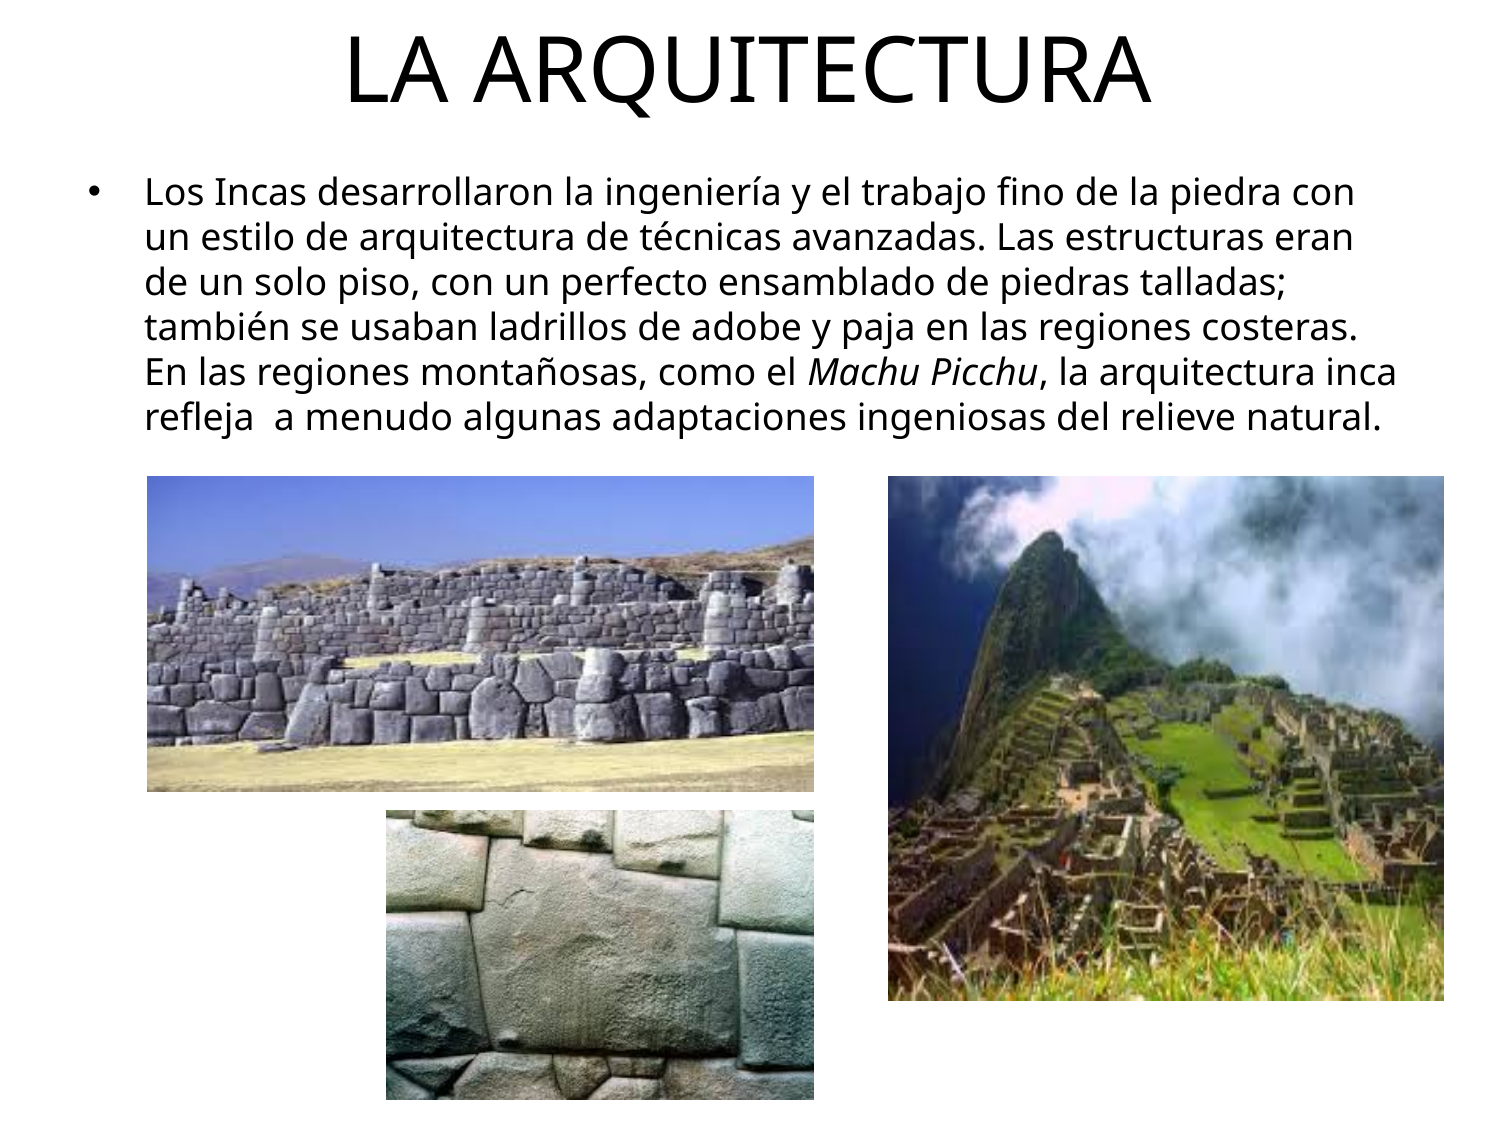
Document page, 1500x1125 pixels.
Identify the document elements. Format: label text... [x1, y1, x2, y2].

picture [386, 810, 814, 1100]
title LA ARQUITECTURA [72, 0, 1423, 160]
picture [147, 476, 814, 792]
picture [888, 476, 1444, 1001]
list Los Incas desarrollaron la ingeniería y el trabajo fino de la piedra con un estilo de arquitectura de técnicas avanzadas. Las estructuras eran de un solo piso, con un perfecto ensamblado de piedras talladas; también se usaban ladrillos de adobe y paja en las regiones costeras. En las regiones montañosas, como el Machu Picchu, la arquitectura inca refleja a menudo algunas adaptaciones ingeniosas del relieve natural. [72, 160, 1423, 904]
